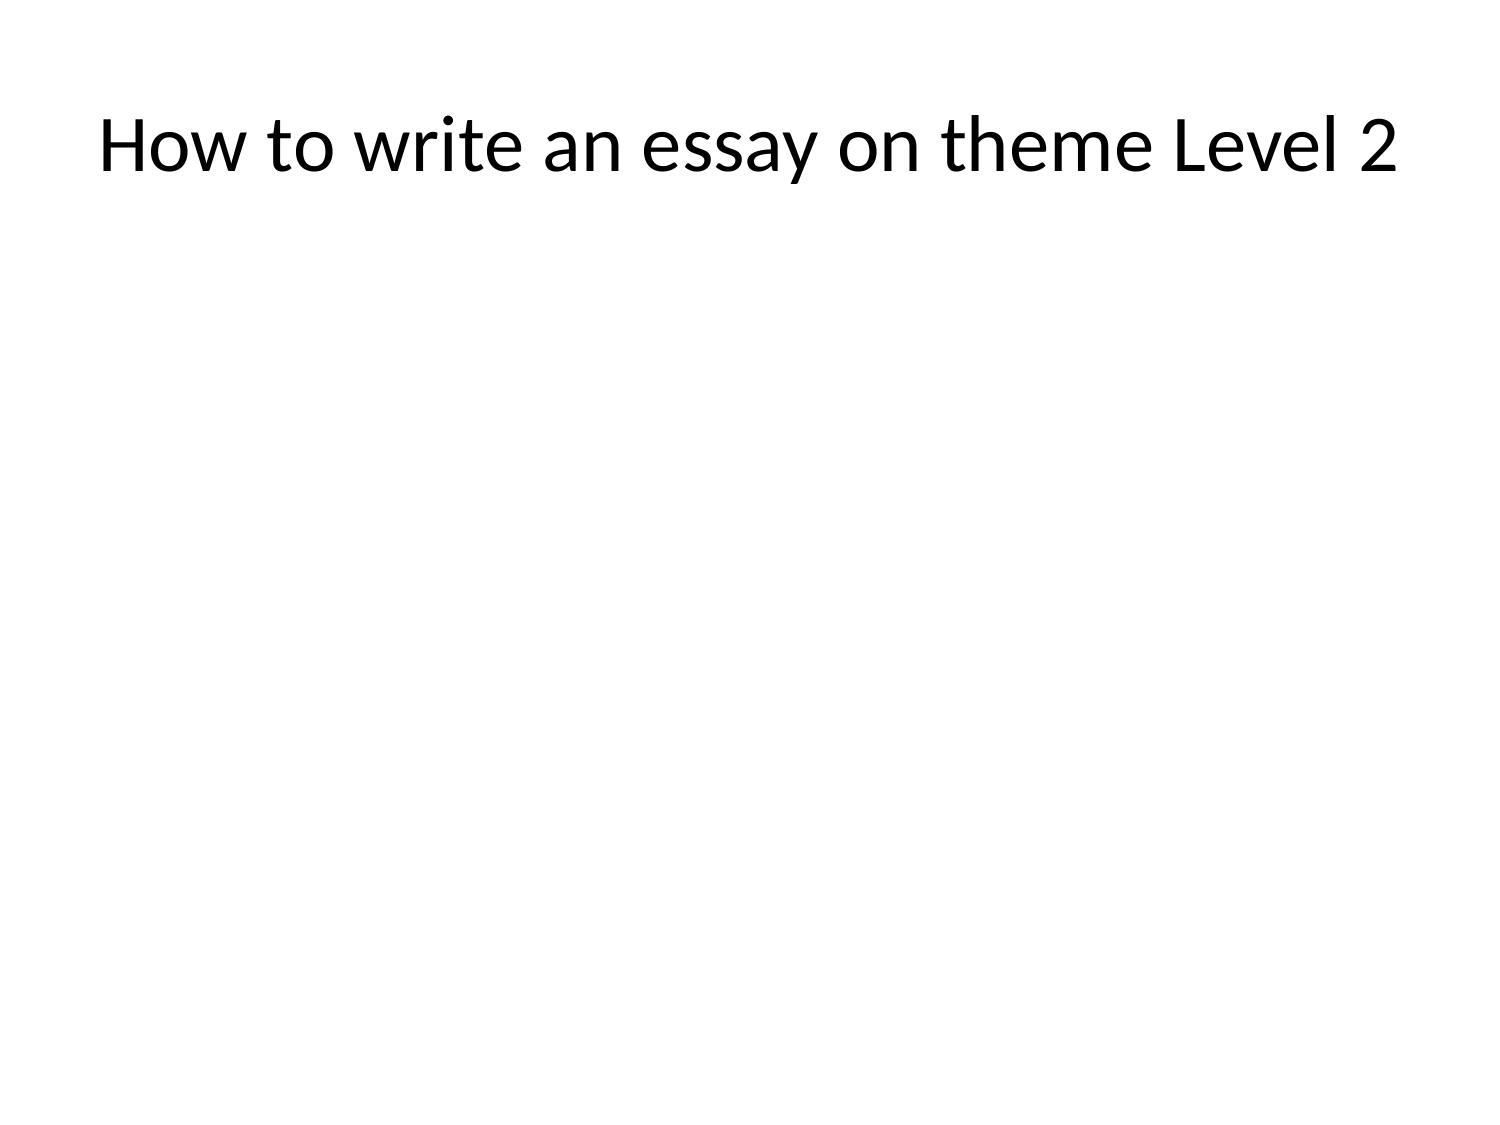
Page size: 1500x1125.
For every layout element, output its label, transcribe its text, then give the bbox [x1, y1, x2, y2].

title How to write an essay on theme Level 2 [75, 45, 1425, 233]
